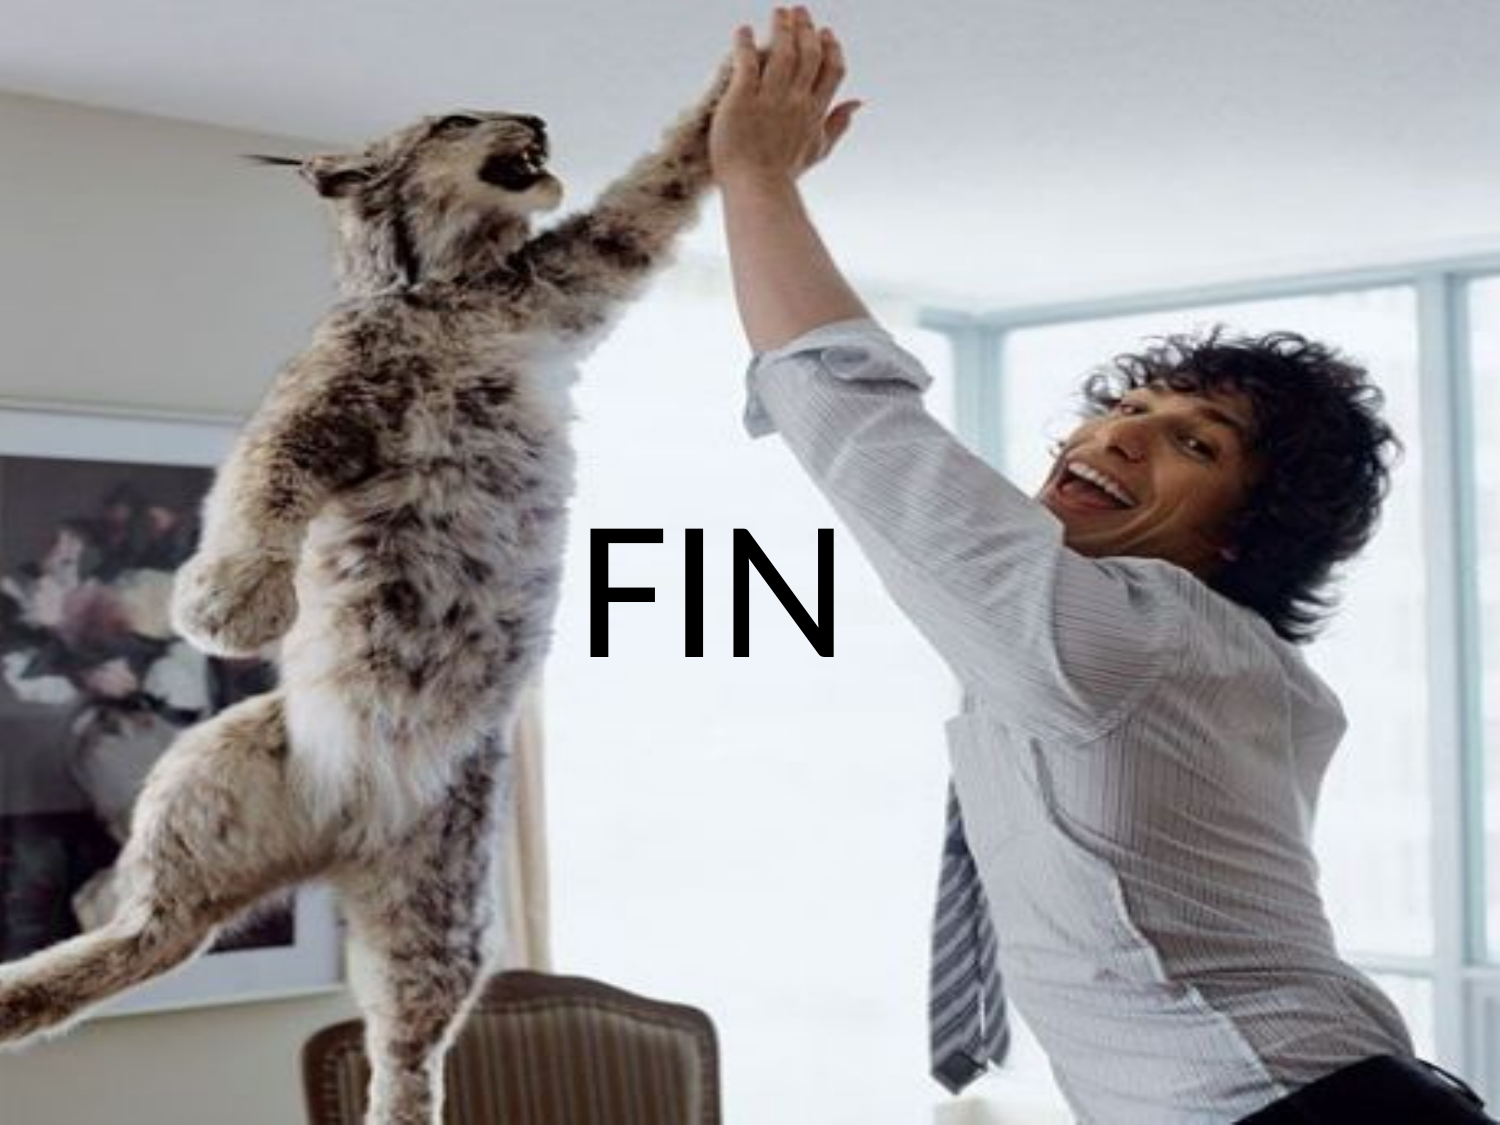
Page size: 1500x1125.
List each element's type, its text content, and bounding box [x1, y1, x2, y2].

text_box FIN [562, 449, 938, 705]
picture [0, 0, 1500, 1125]
